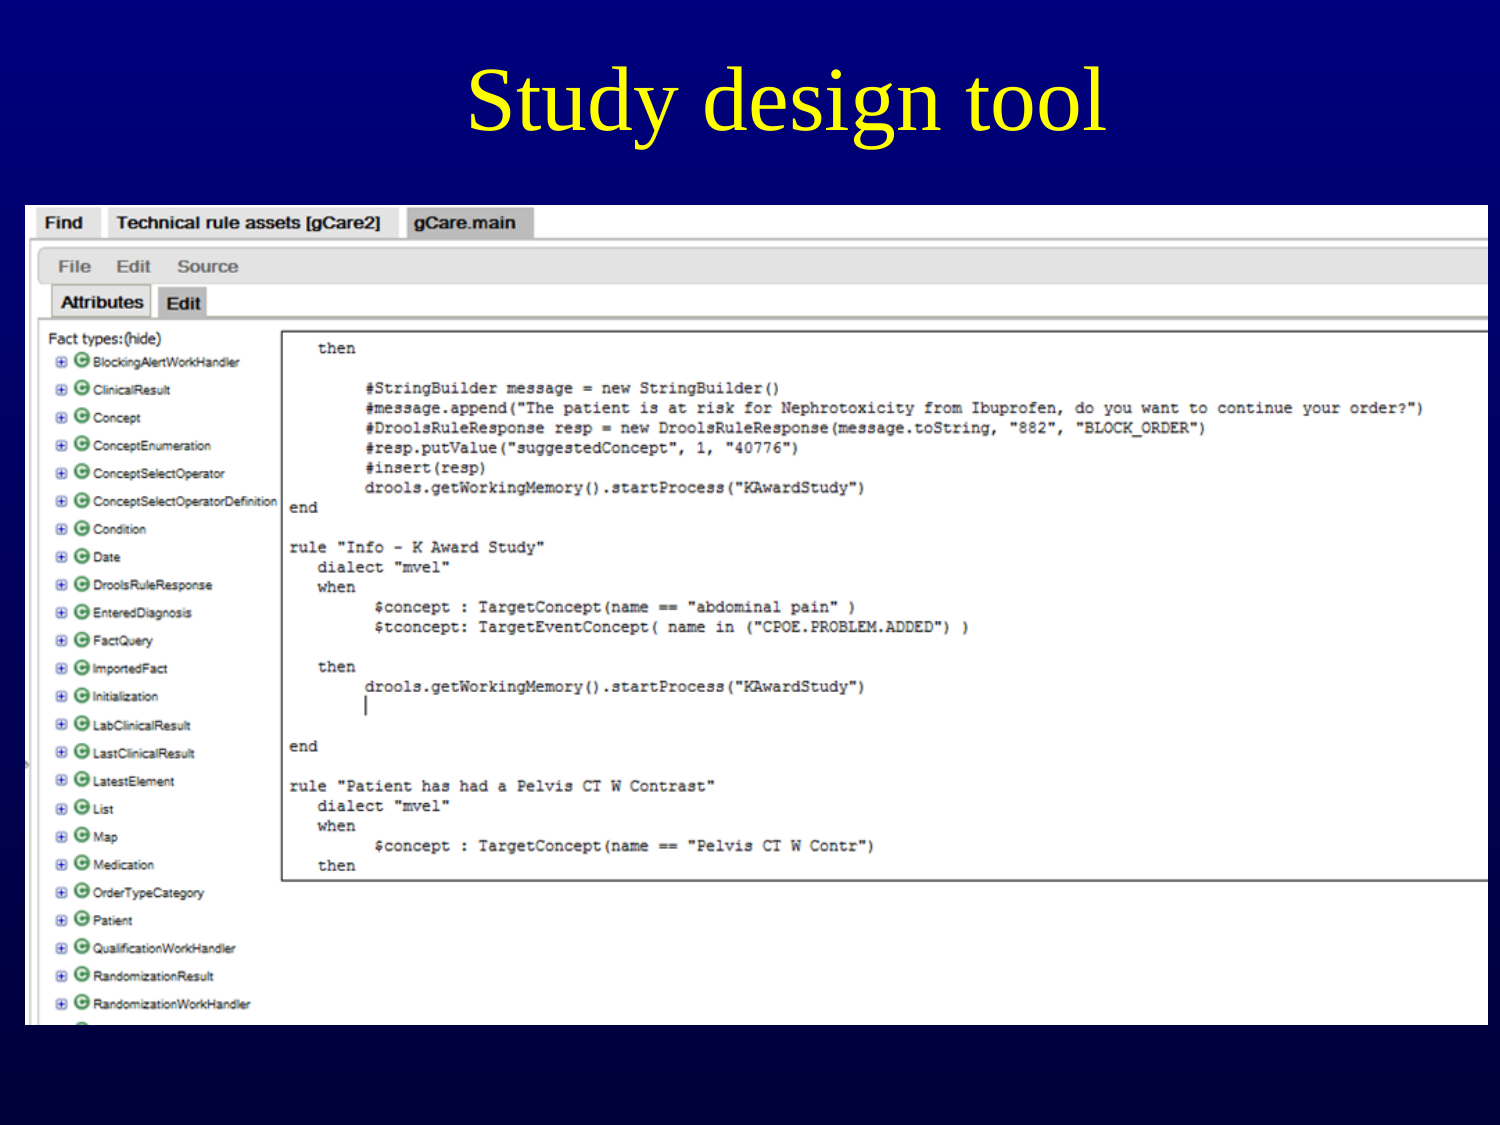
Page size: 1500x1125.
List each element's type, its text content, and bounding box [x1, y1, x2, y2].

picture [25, 205, 1488, 1026]
title Study design tool [149, 0, 1426, 188]
